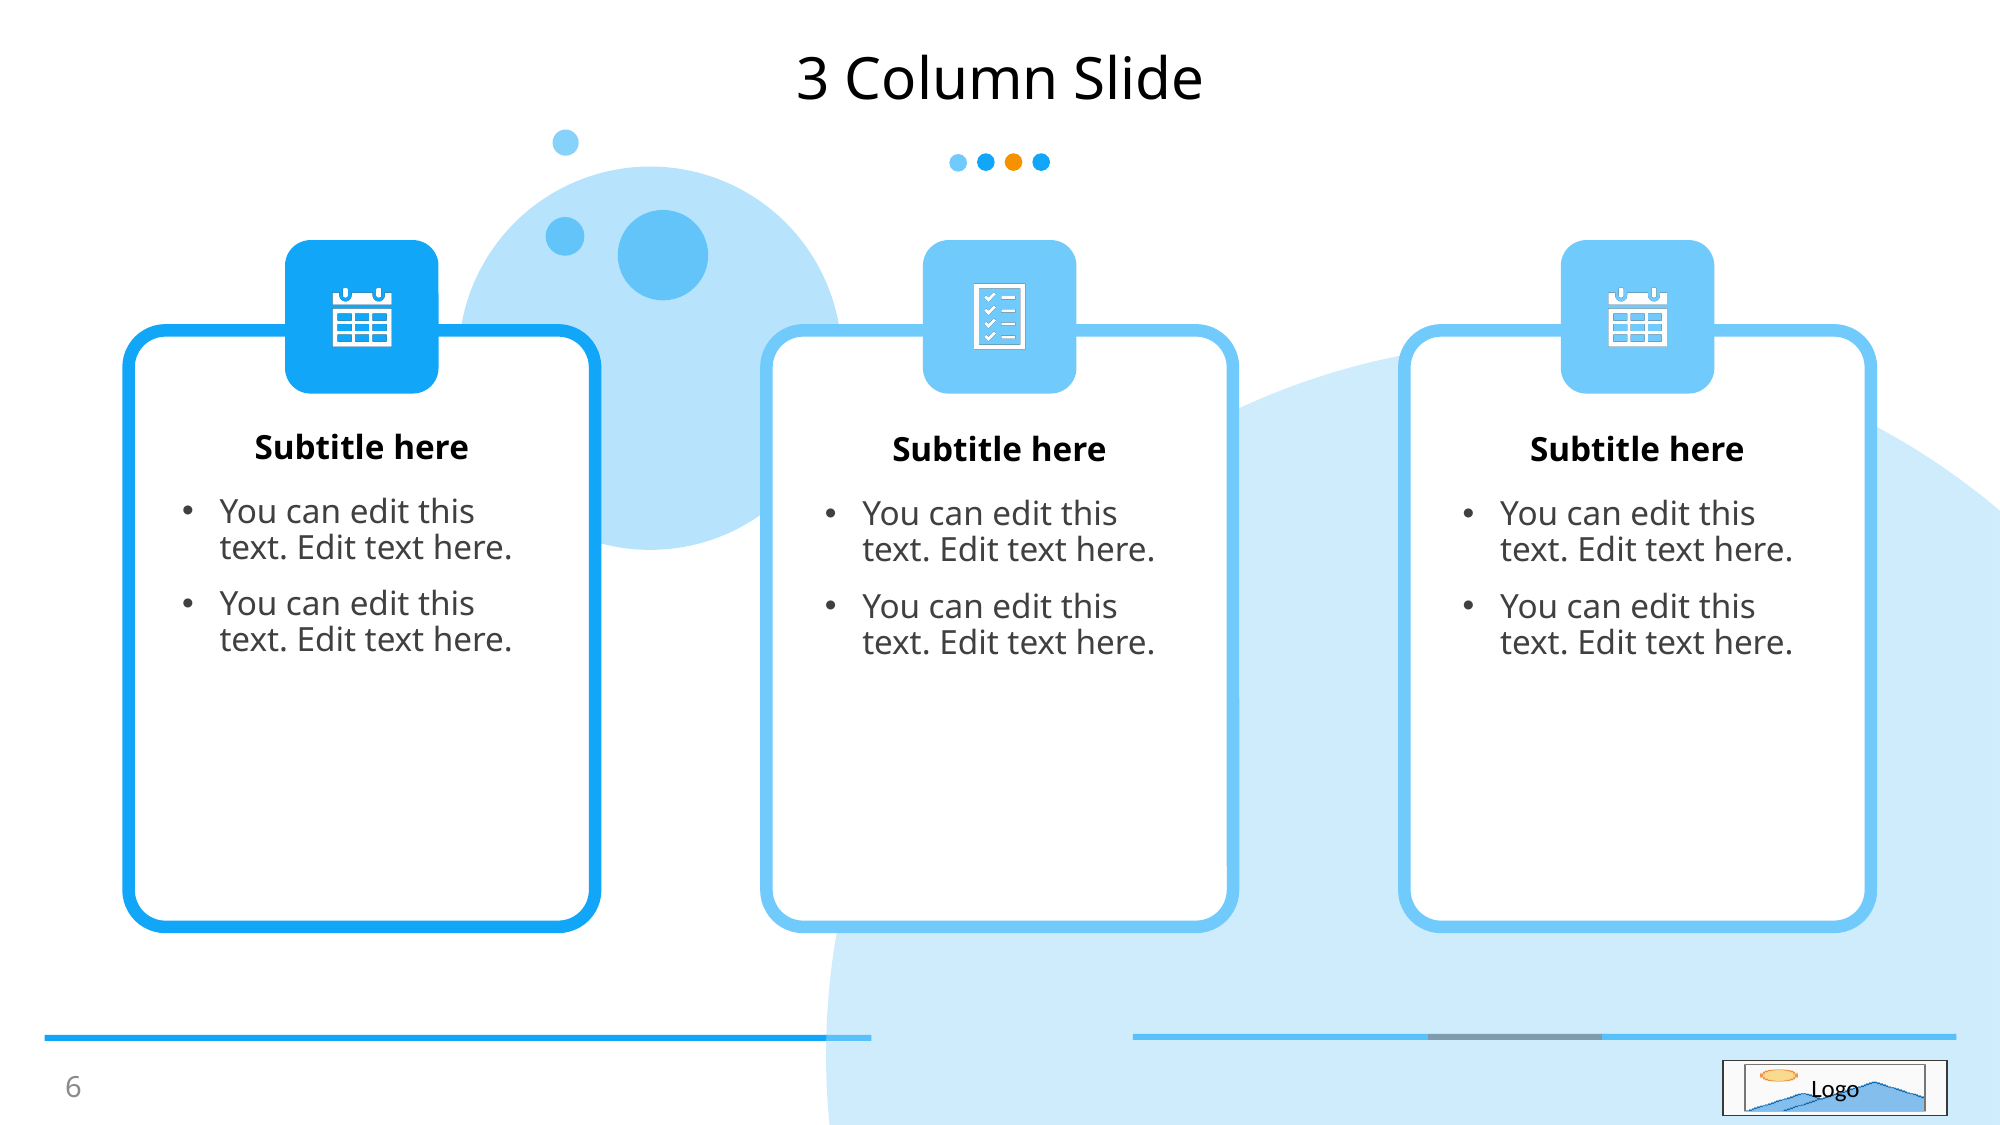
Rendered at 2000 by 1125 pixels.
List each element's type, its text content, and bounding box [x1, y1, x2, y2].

text_box [1559, 239, 1716, 395]
text_box [544, 215, 586, 257]
text_box [1403, 329, 1872, 928]
text_box [825, 353, 2000, 1125]
text_box [283, 239, 440, 395]
text_box [616, 208, 710, 302]
text_box [921, 239, 1078, 395]
text_box [551, 128, 580, 157]
picture [1714, 1057, 1957, 1118]
text_box Subtitle here [1442, 409, 1833, 488]
text_box [765, 329, 1235, 928]
text_box You can edit this text. Edit text here. You can edit this text. Edit text here. [1442, 488, 1833, 881]
picture [320, 275, 404, 359]
title 3 Column Slide [44, 33, 1957, 129]
text_box You can edit this text. Edit text here. You can edit this text. Edit text here. [804, 488, 1195, 881]
picture [1596, 275, 1679, 359]
text_box [459, 165, 841, 551]
list You can edit this text. Edit text here. You can edit this text. Edit text here. [167, 488, 557, 881]
slide_number 6 [49, 1057, 517, 1118]
text_box Subtitle here [804, 409, 1195, 488]
text_box [127, 329, 597, 928]
picture [960, 277, 1039, 356]
list Subtitle here [167, 409, 557, 488]
